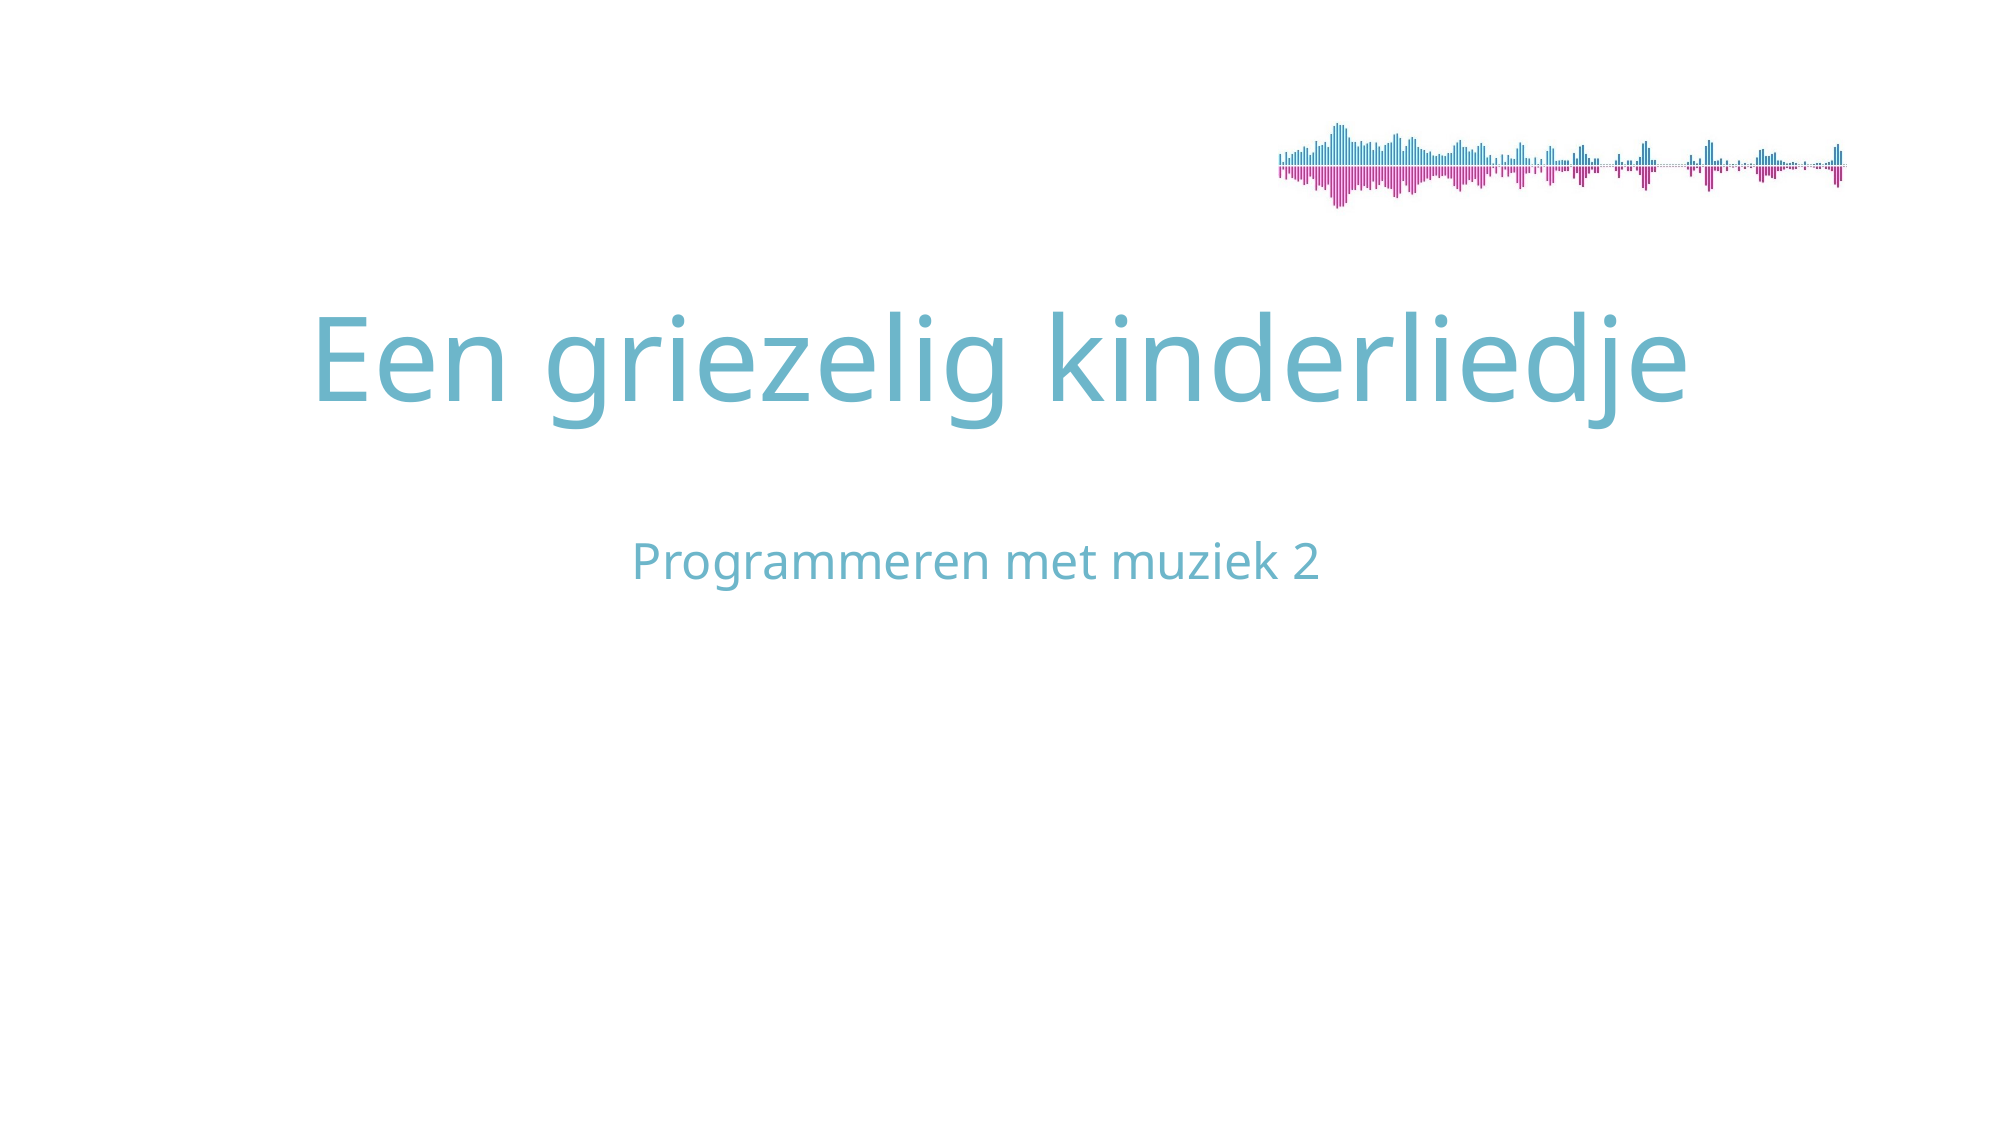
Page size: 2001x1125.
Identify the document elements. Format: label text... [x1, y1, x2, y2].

title Een griezelig kinderliedje [249, 184, 1750, 576]
subtitle Programmeren met muziek 2 [226, 529, 1727, 801]
picture [1278, 121, 1847, 216]
